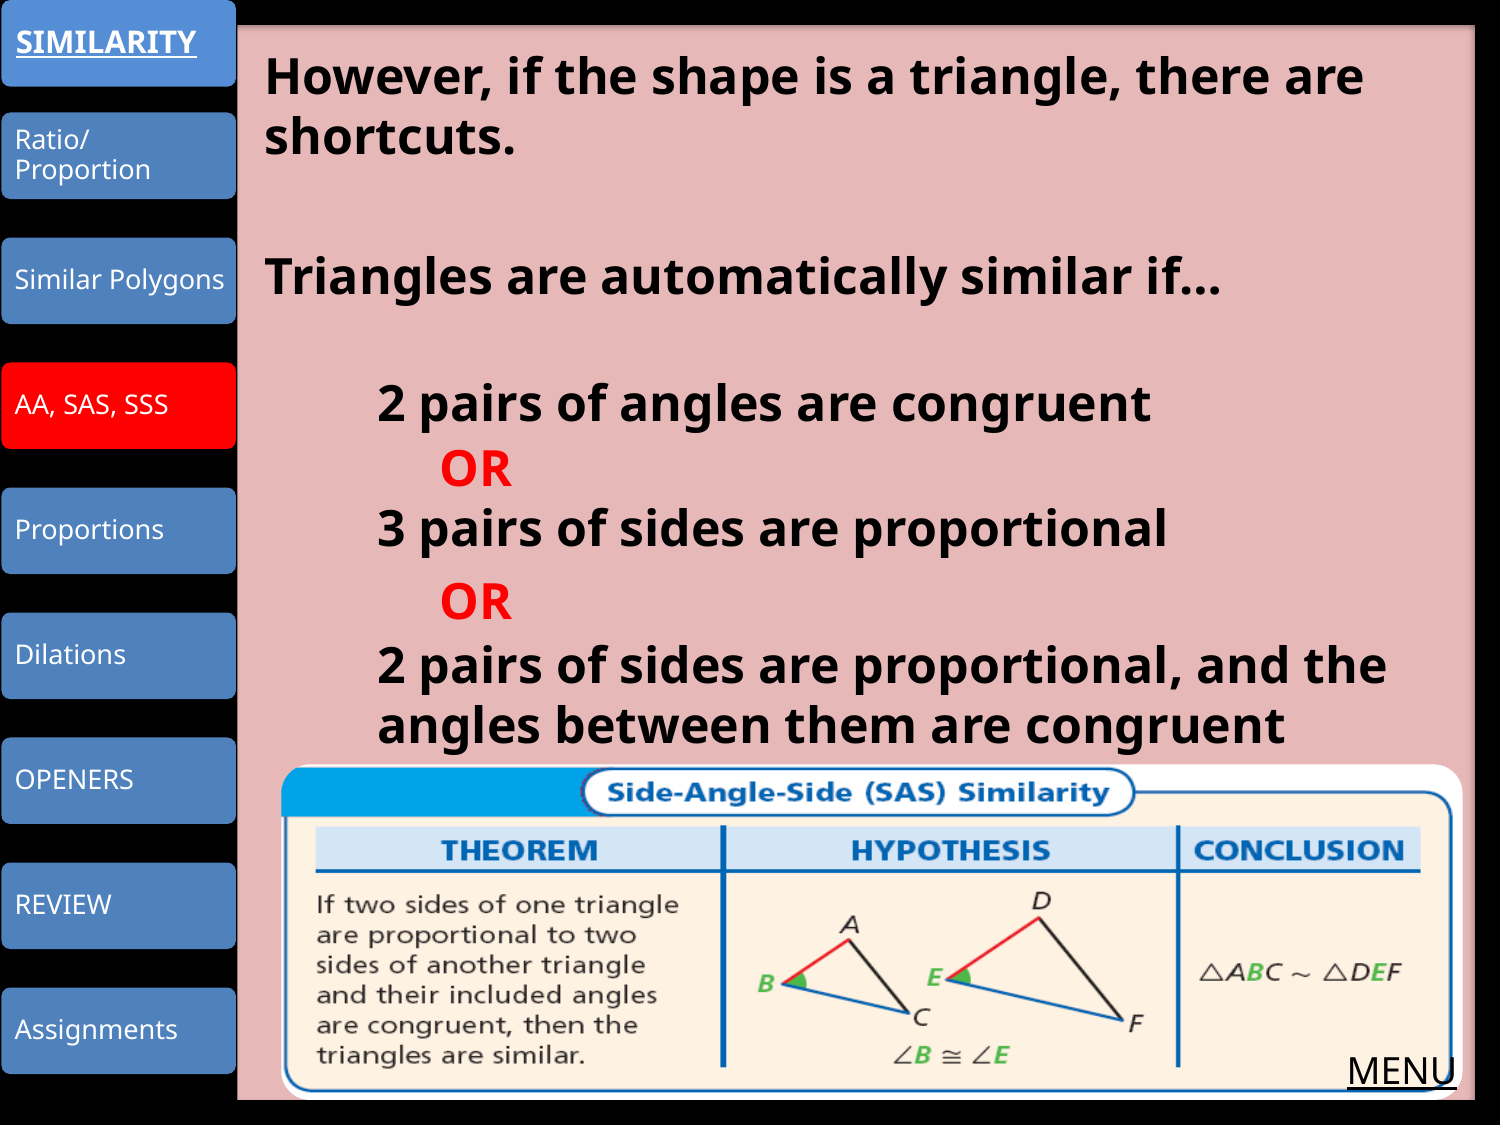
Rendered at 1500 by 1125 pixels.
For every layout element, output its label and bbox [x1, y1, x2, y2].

text_box [238, 0, 1500, 1125]
picture [281, 764, 1463, 1101]
text_box [0, 0, 238, 1125]
